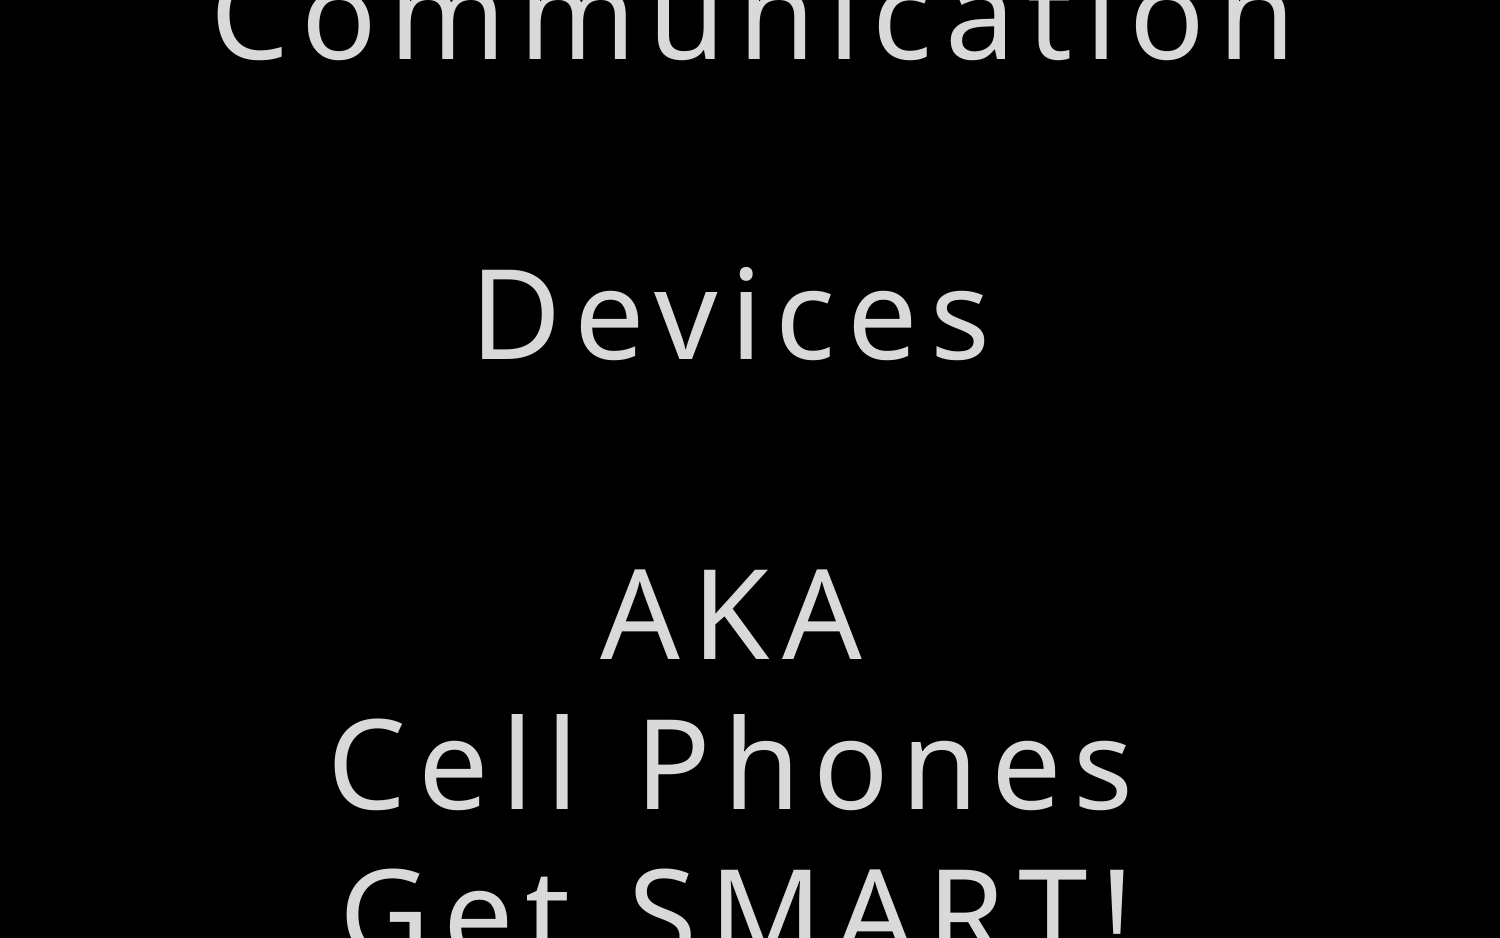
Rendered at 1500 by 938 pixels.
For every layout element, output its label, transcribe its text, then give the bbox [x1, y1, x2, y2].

title Personal Communication Devices AKA Cell Phones Get SMART! [62, 231, 1413, 388]
